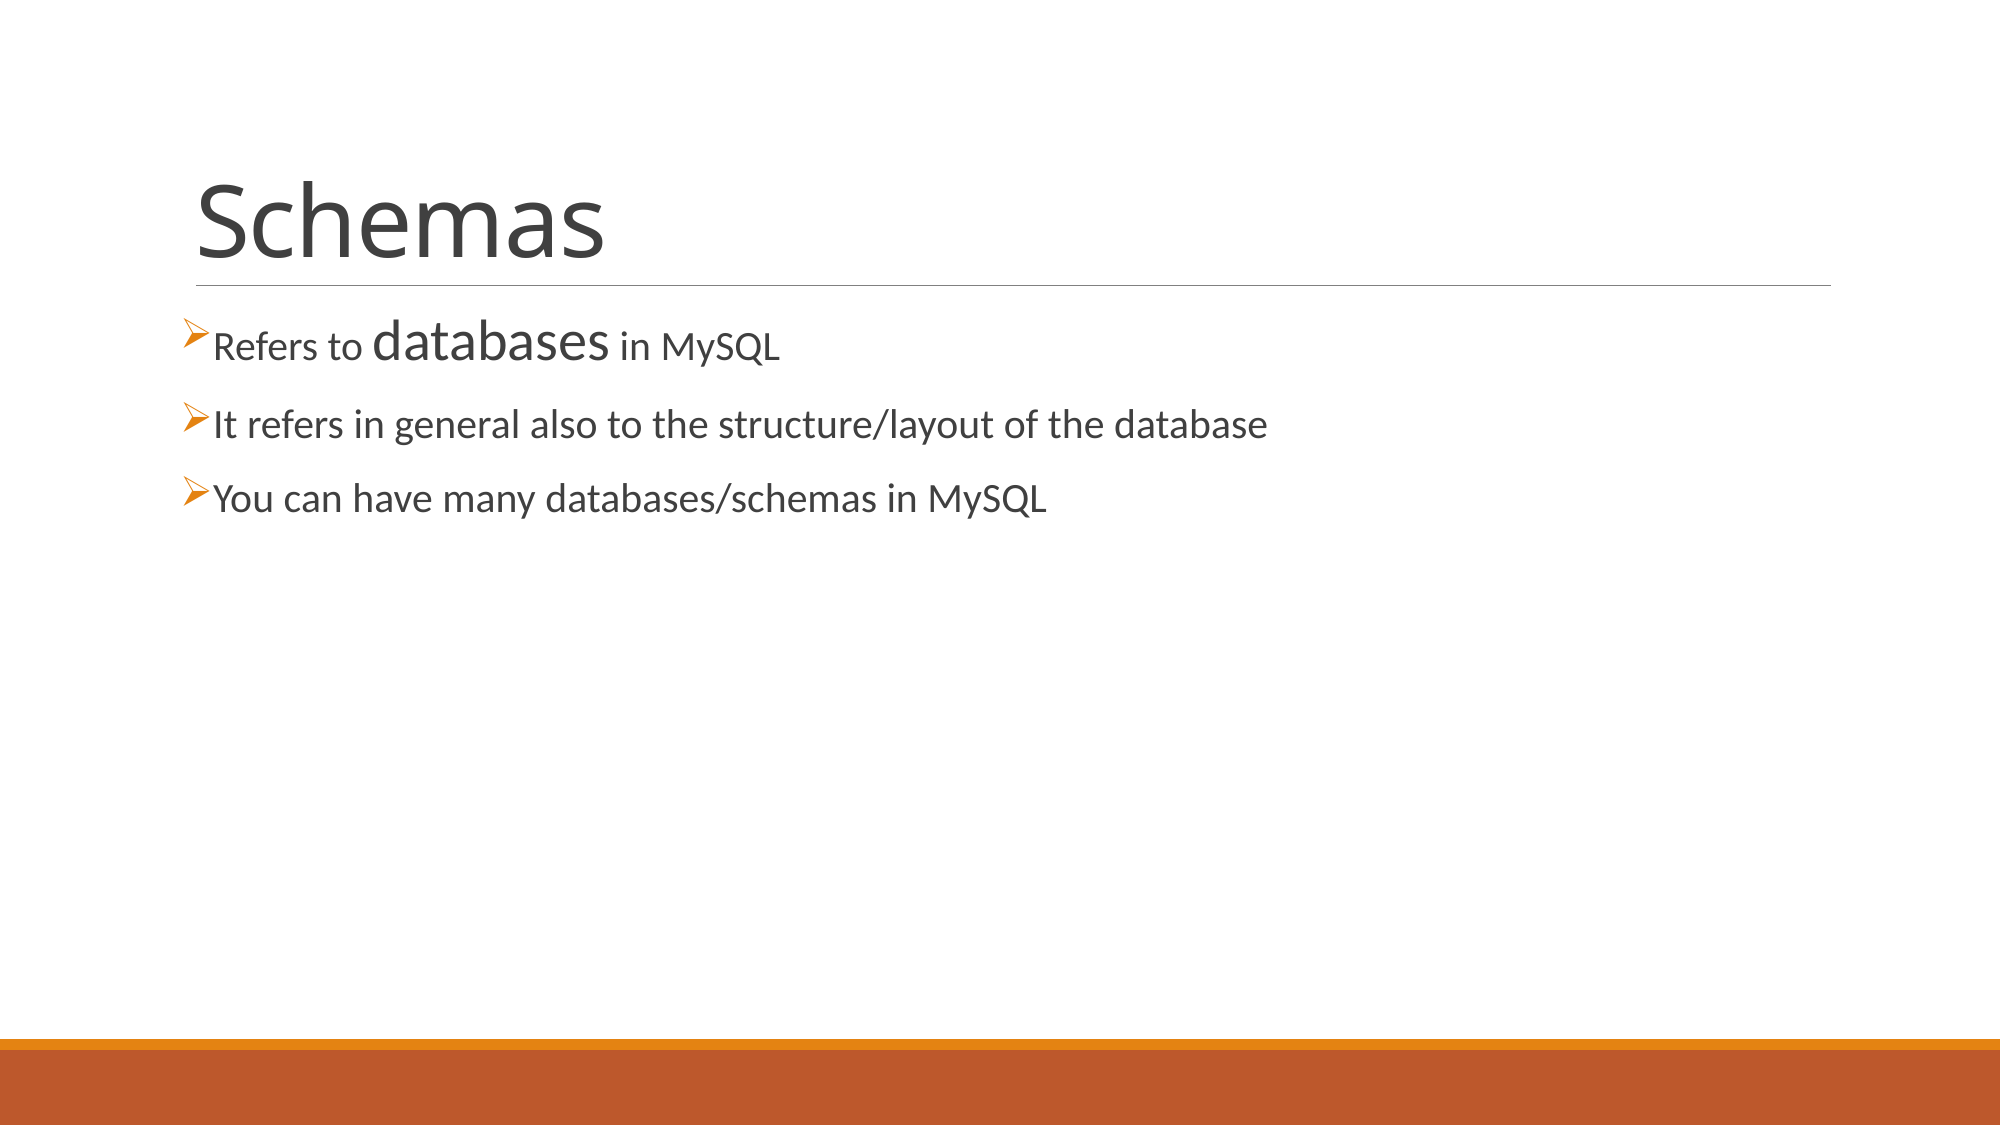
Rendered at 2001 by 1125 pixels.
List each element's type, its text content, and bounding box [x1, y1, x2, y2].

list Refers to databases in MySQL It refers in general also to the structure/layout of the database You can have many databases/schemas in MySQL [180, 302, 1830, 963]
title Schemas [180, 47, 1830, 285]
